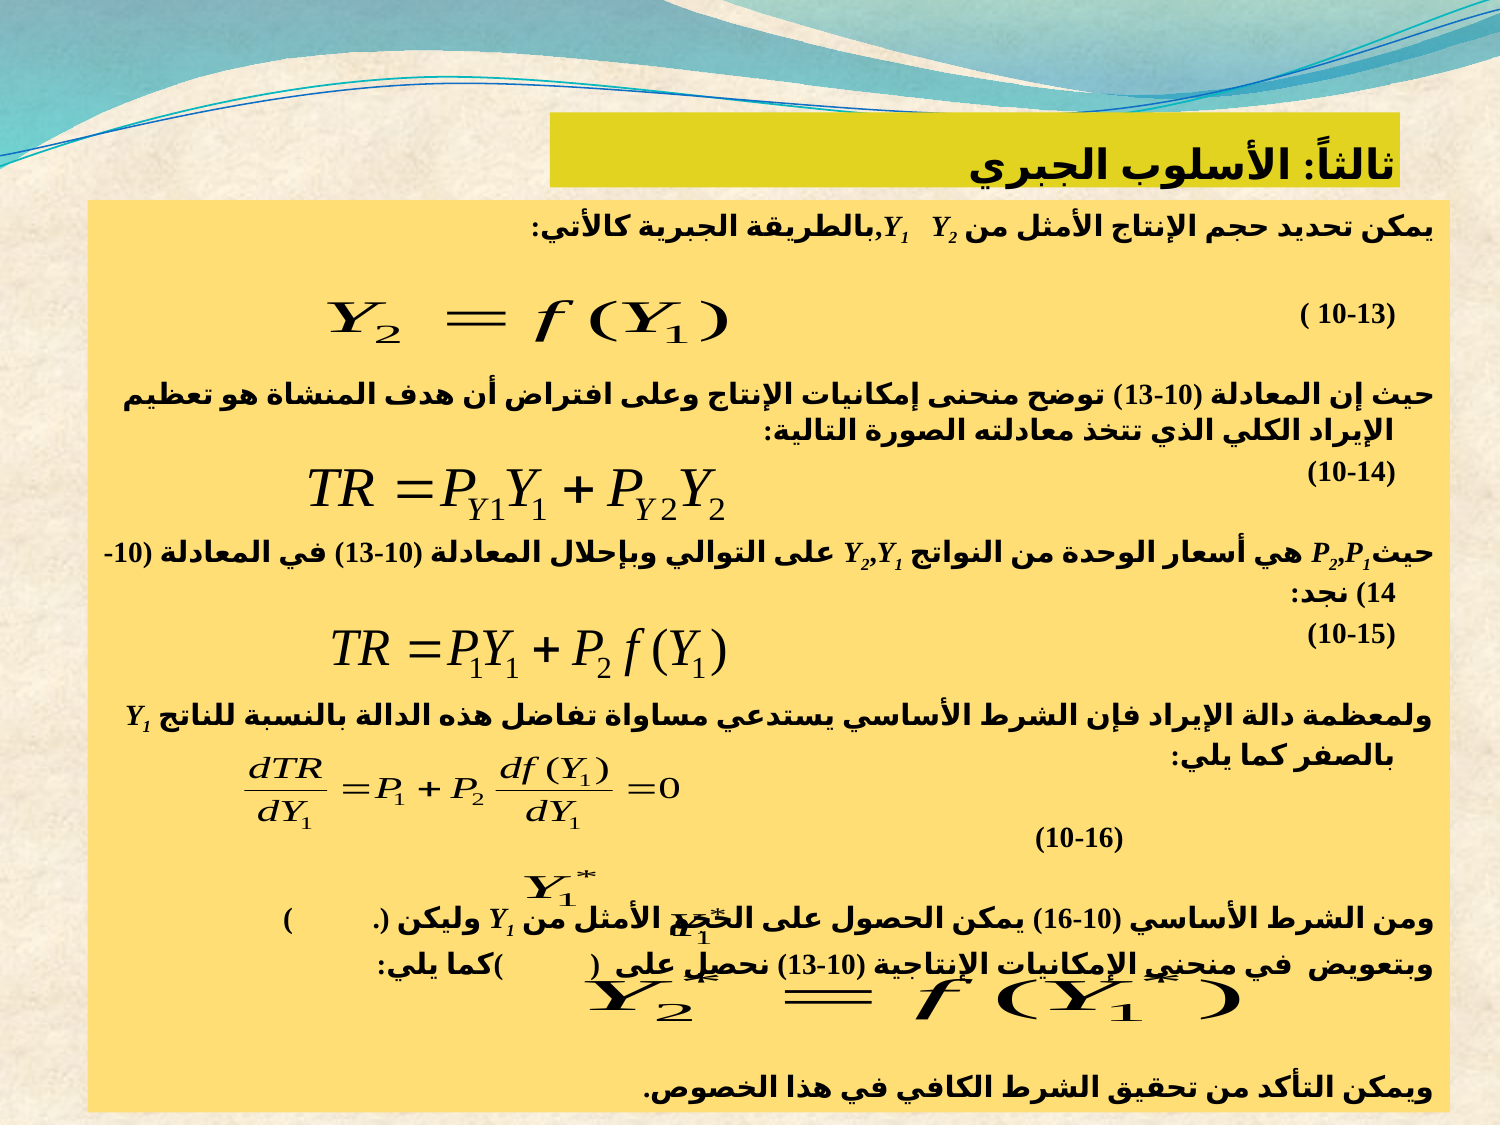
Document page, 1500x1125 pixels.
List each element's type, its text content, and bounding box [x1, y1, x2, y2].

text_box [562, 962, 1276, 1029]
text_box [299, 449, 738, 530]
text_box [324, 612, 738, 688]
title ثالثاً: الأسلوب الجبري [549, 112, 1400, 188]
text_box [312, 287, 751, 352]
list يمكن تحديد حجم الإنتاج الأمثل من Y1 Y2,بالطريقة الجبرية كالأتي: (10-13 ) حيث إن المعادلة (10-13) توضح منحنى إمكانيات الإنتاج وعلى افتراض أن هدف المنشاة هو تعظيم الإيراد الكلي الذي تتخذ معادلته الصورة التالية: (10-14) حيثP2,P1 هي أسعار الوحدة من النواتج Y2,Y1 على التوالي وبإحلال المعادلة (10-13) في المعادلة (10-14) نجد: (10-15) ولمعظمة دالة الإيراد فإن الشرط الأساسي يستدعي مساواة تفاضل هذه الدالة بالنسبة للناتج Y1 بالصفر كما يلي: (10-16) ومن الشرط الأساسي (10-16) يمكن الحصول على الحجم الأمثل من Y1 وليكن (. ) وبتعويض في منحنى الإمكانيات الإنتاجية (10-13) نحصل على ( )كما يلي: ويمكن التأكد من تحقيق الشرط الكافي في هذا الخصوص. [87, 200, 1450, 1113]
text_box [662, 899, 738, 951]
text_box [512, 862, 613, 913]
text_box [237, 749, 688, 837]
